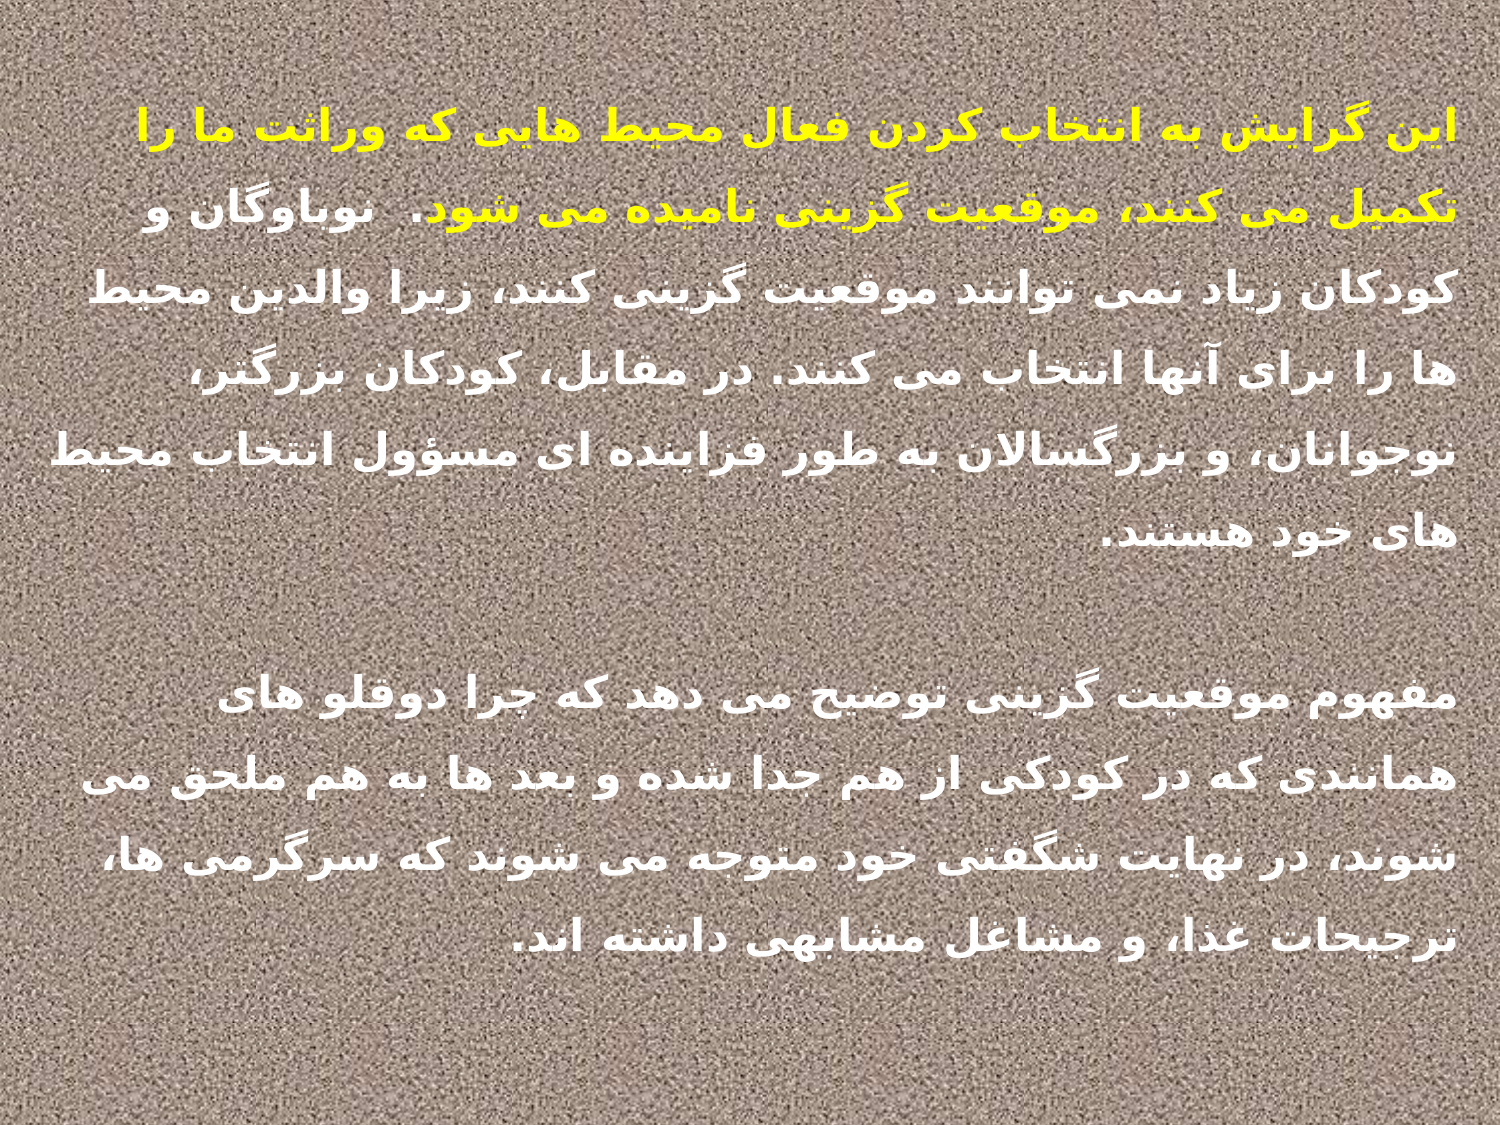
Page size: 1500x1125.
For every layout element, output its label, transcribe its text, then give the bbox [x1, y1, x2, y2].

footer www.modirkade.ir [212, 1050, 904, 1095]
picture [0, 0, 1500, 1125]
list این گرایش به انتخاب کردن فعال محیط هایی که وراثت ما را تکمیل می کنند، موقعیت گزینی نامیده می شود. نوباوگان و کودکان زیاد نمی توانند موقعیت گزینی کنند، زیرا والدین محیط ها را برای آنها انتخاب می کنند. در مقابل، کودکان بزرگتر، نوجوانان، و بزرگسالان به طور فزاینده ای مسؤول انتخاب محیط های خود هستند. مفهوم موقعیت گزینی توضیح می دهد که چرا دوقلو های همانندی که در کودکی از هم جدا شده و بعد ها به هم ملحق می شوند، در نهایت شگفتی خود متوجه می شوند که سرگرمی ها، ترجیحات غذا، و مشاغل مشابهی داشته اند. [24, 62, 1475, 975]
slide_number 57 [1417, 1068, 1494, 1114]
